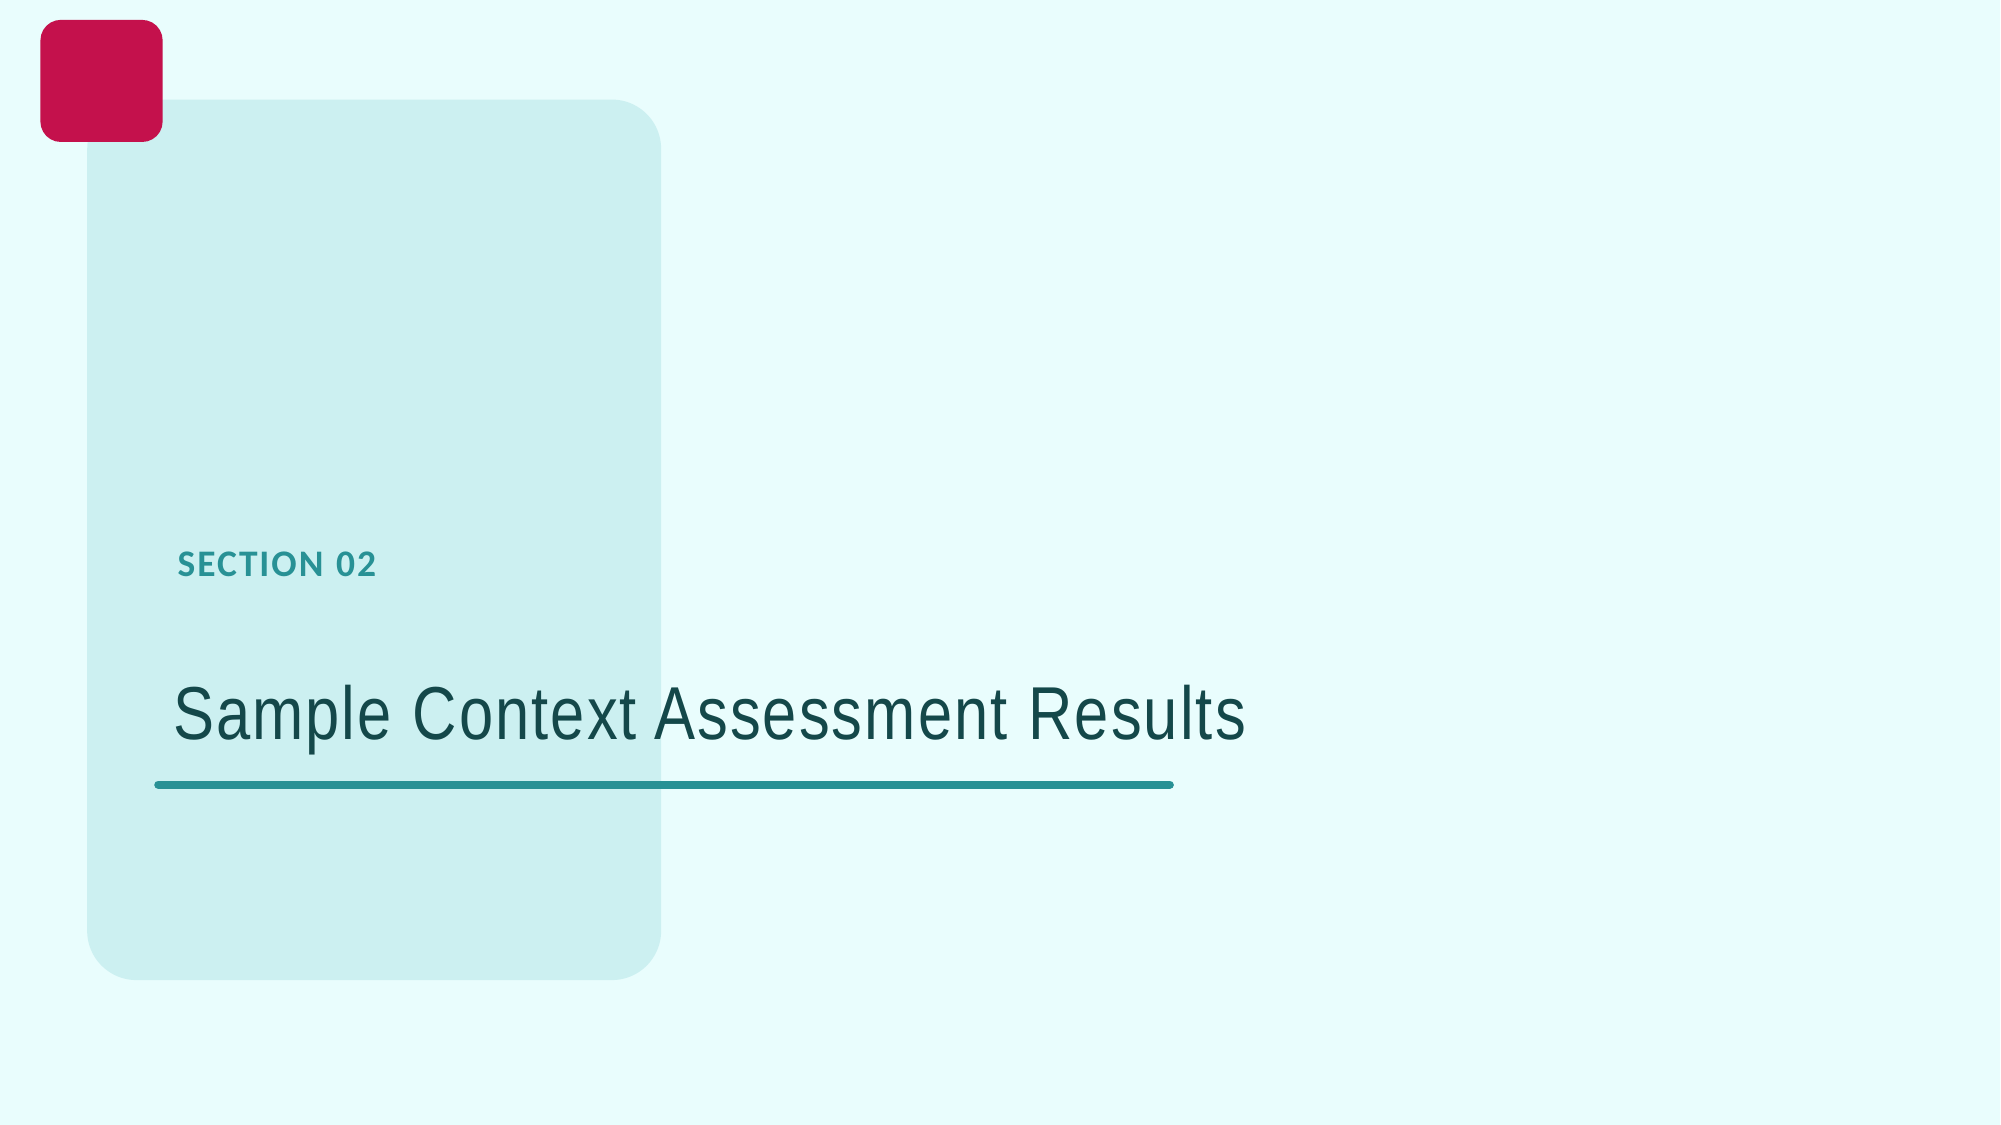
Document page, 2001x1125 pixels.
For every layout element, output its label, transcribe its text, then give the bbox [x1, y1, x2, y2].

list SECTION 02 [162, 516, 561, 602]
list Sample Context Assessment Results [158, 379, 1680, 762]
